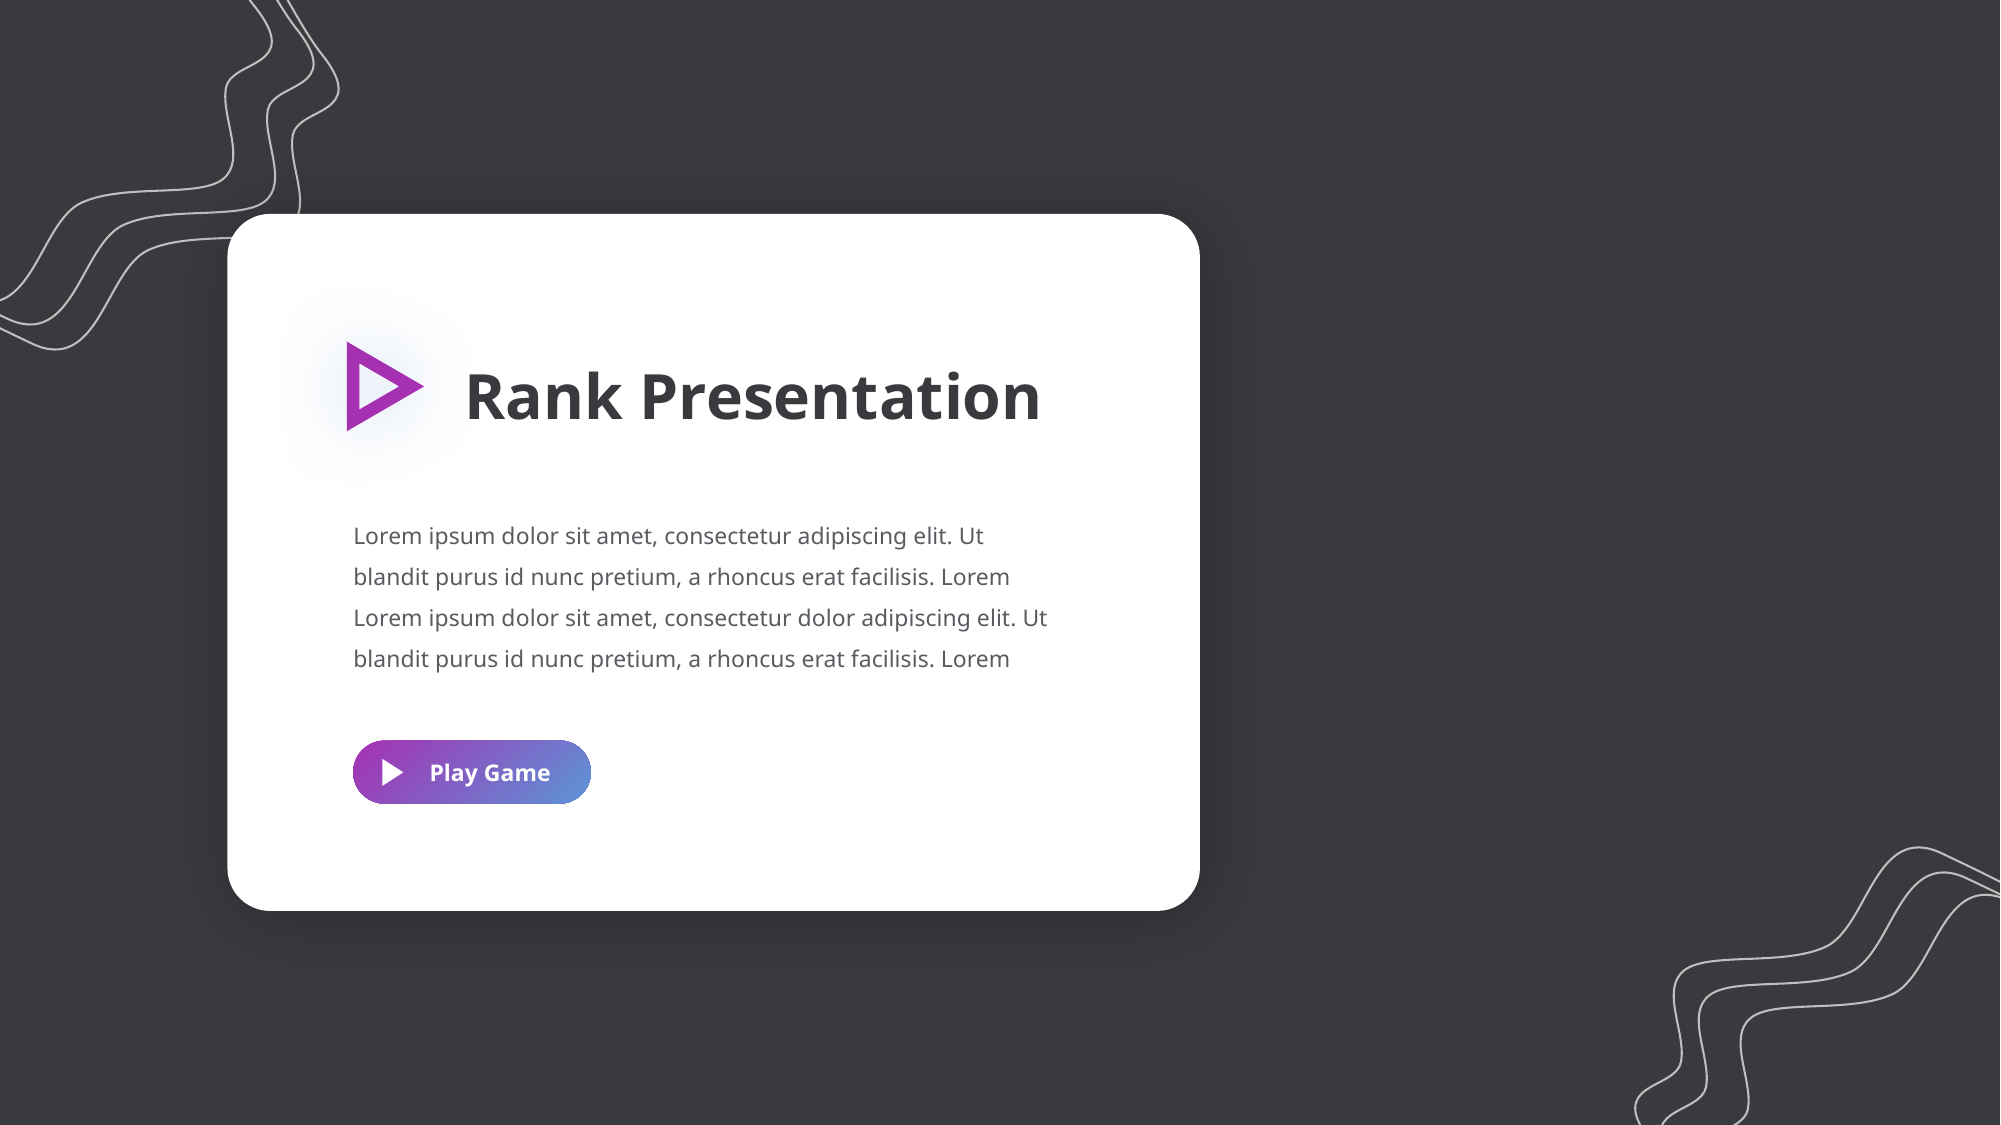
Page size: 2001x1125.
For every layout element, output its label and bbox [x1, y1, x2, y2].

text_box [338, 349, 1079, 804]
text_box [0, 0, 339, 350]
picture [149, 134, 1850, 991]
text_box [1635, 847, 2000, 1125]
